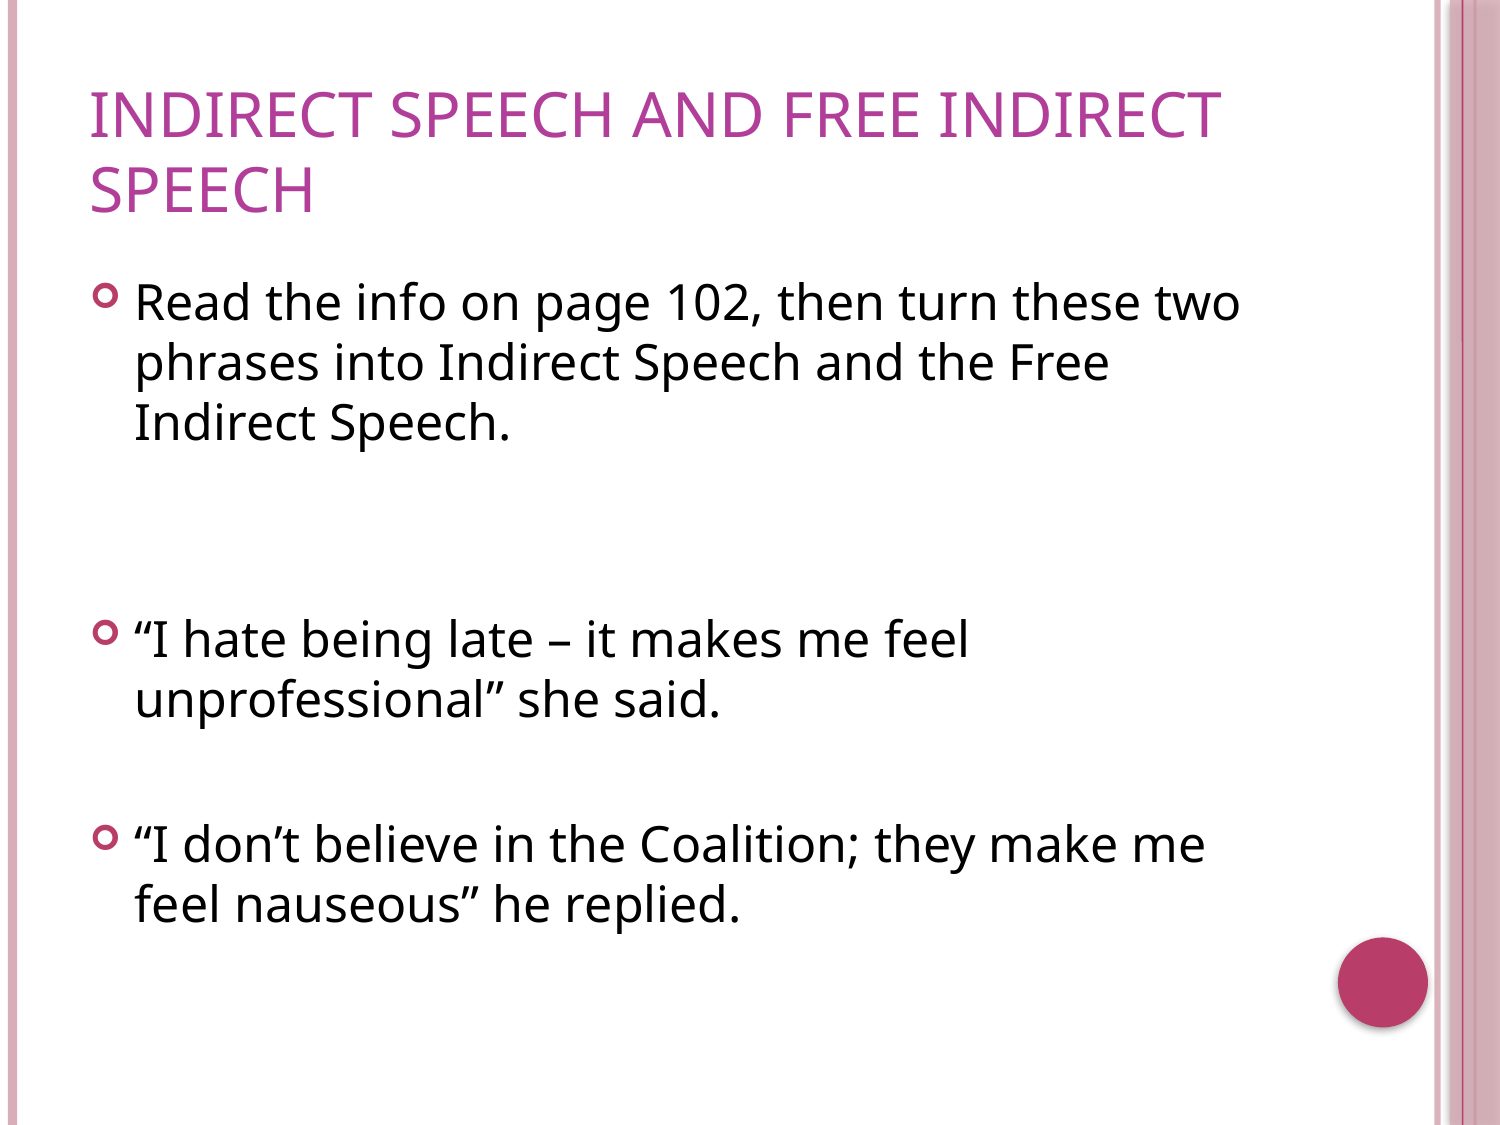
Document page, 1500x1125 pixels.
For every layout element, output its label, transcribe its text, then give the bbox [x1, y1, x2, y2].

list Read the info on page 102, then turn these two phrases into Indirect Speech and the Free Indirect Speech. “I hate being late – it makes me feel unprofessional” she said. “I don’t believe in the Coalition; they make me feel nauseous” he replied. [75, 262, 1300, 1062]
title Indirect Speech and free Indirect Speech [75, 45, 1436, 233]
